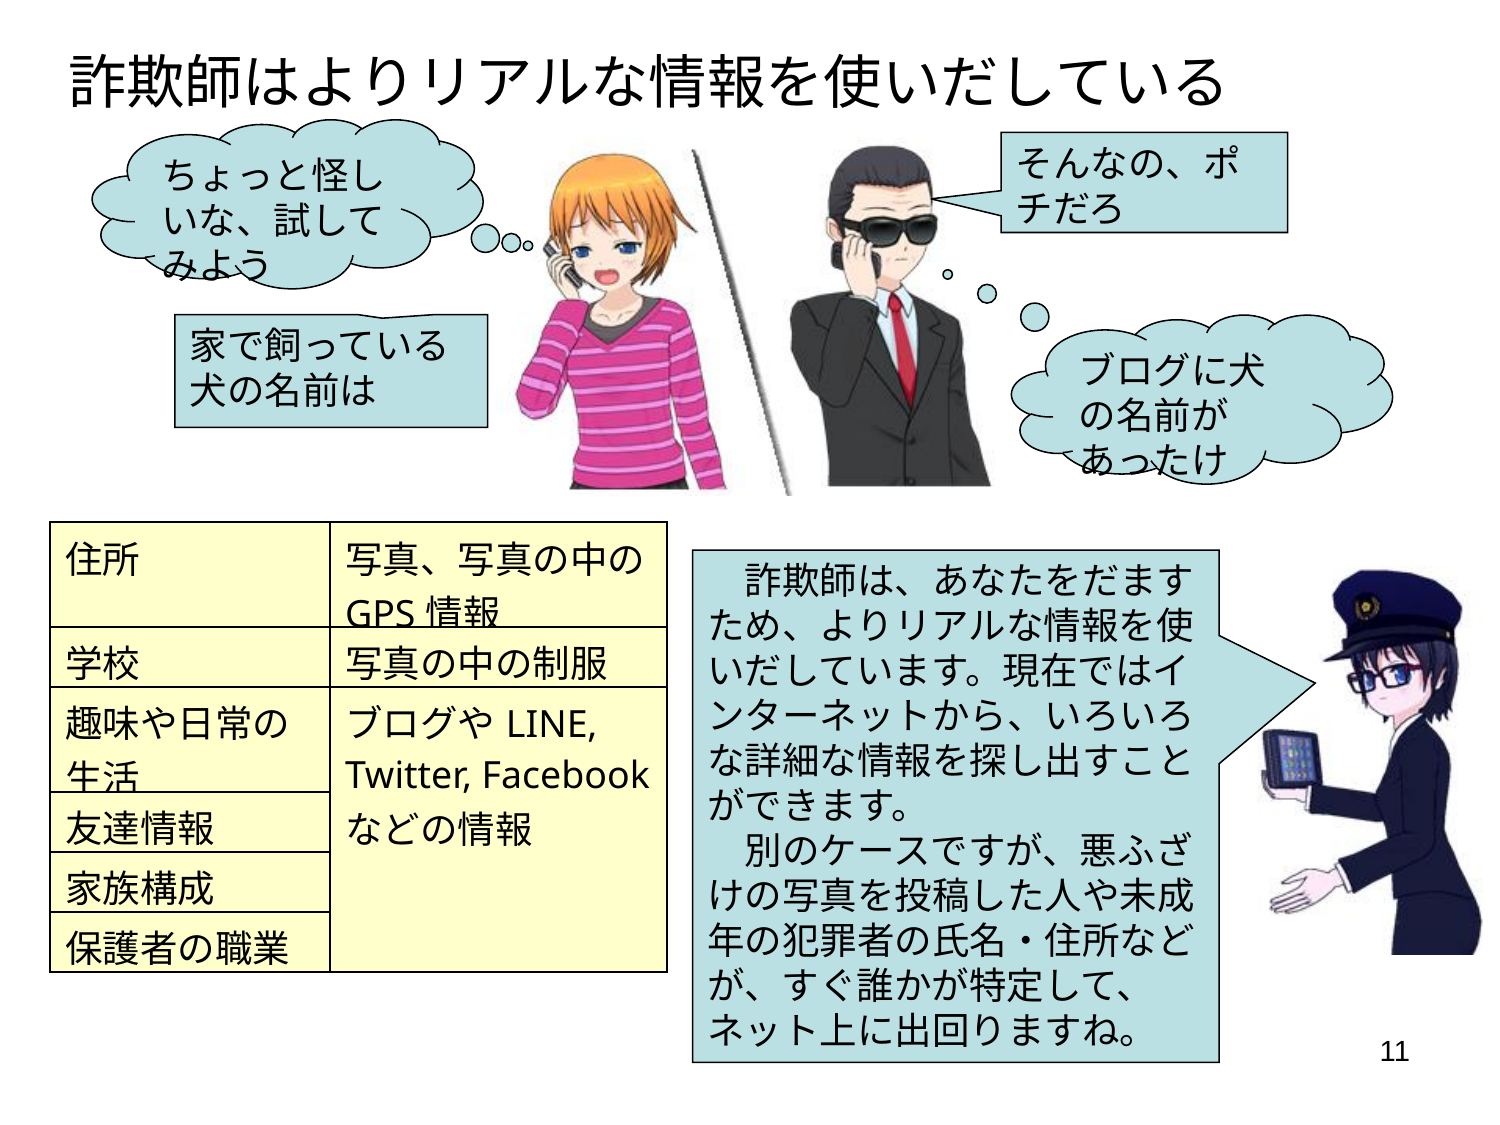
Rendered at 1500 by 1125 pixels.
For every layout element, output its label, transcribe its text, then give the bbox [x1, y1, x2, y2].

text_box ちょっと怪しいな、試してみよう [92, 119, 484, 289]
text_box 詐欺師は、あなたをだますため、よりリアルな情報を使いだしています。現在ではインターネットから、いろいろな詳細な情報を探し出すことができます。 別のケースですが、悪ふざけの写真を投稿した人や未成年の犯罪者の氏名・住所などが、すぐ誰かが特定して、ネット上に出回りますね。 [692, 550, 1257, 1063]
text_box 家で飼っている犬の名前は [174, 314, 488, 428]
text_box ちょっと怪しいな、試してみよう [471, 224, 494, 253]
table_header 写真、写真の中のGPS情報 [331, 523, 666, 626]
table_cell 友達情報 [51, 793, 329, 851]
table_cell 保護者の職業 [51, 913, 329, 971]
text_box ブログに犬の名前があったけ [1011, 315, 1393, 485]
text_box そんなの、ポチだろ [1000, 132, 1288, 233]
table_cell 学校 [51, 628, 329, 686]
table_cell 家族構成 [51, 853, 329, 911]
picture [494, 137, 1000, 496]
table_cell 趣味や日常の生活 [51, 688, 329, 791]
picture [1257, 565, 1500, 955]
text_box ブログに犬の名前があったけ [1020, 303, 1049, 332]
text_box 詐欺師はよりリアルな情報を使いだしている [53, 38, 1353, 123]
table_cell ブログやLINE, Twitter, Facebookなどの情報 [331, 688, 666, 971]
table_header 住所 [51, 523, 329, 626]
table_cell 写真の中の制服 [331, 628, 666, 686]
slide_number 11 [1074, 1024, 1425, 1103]
